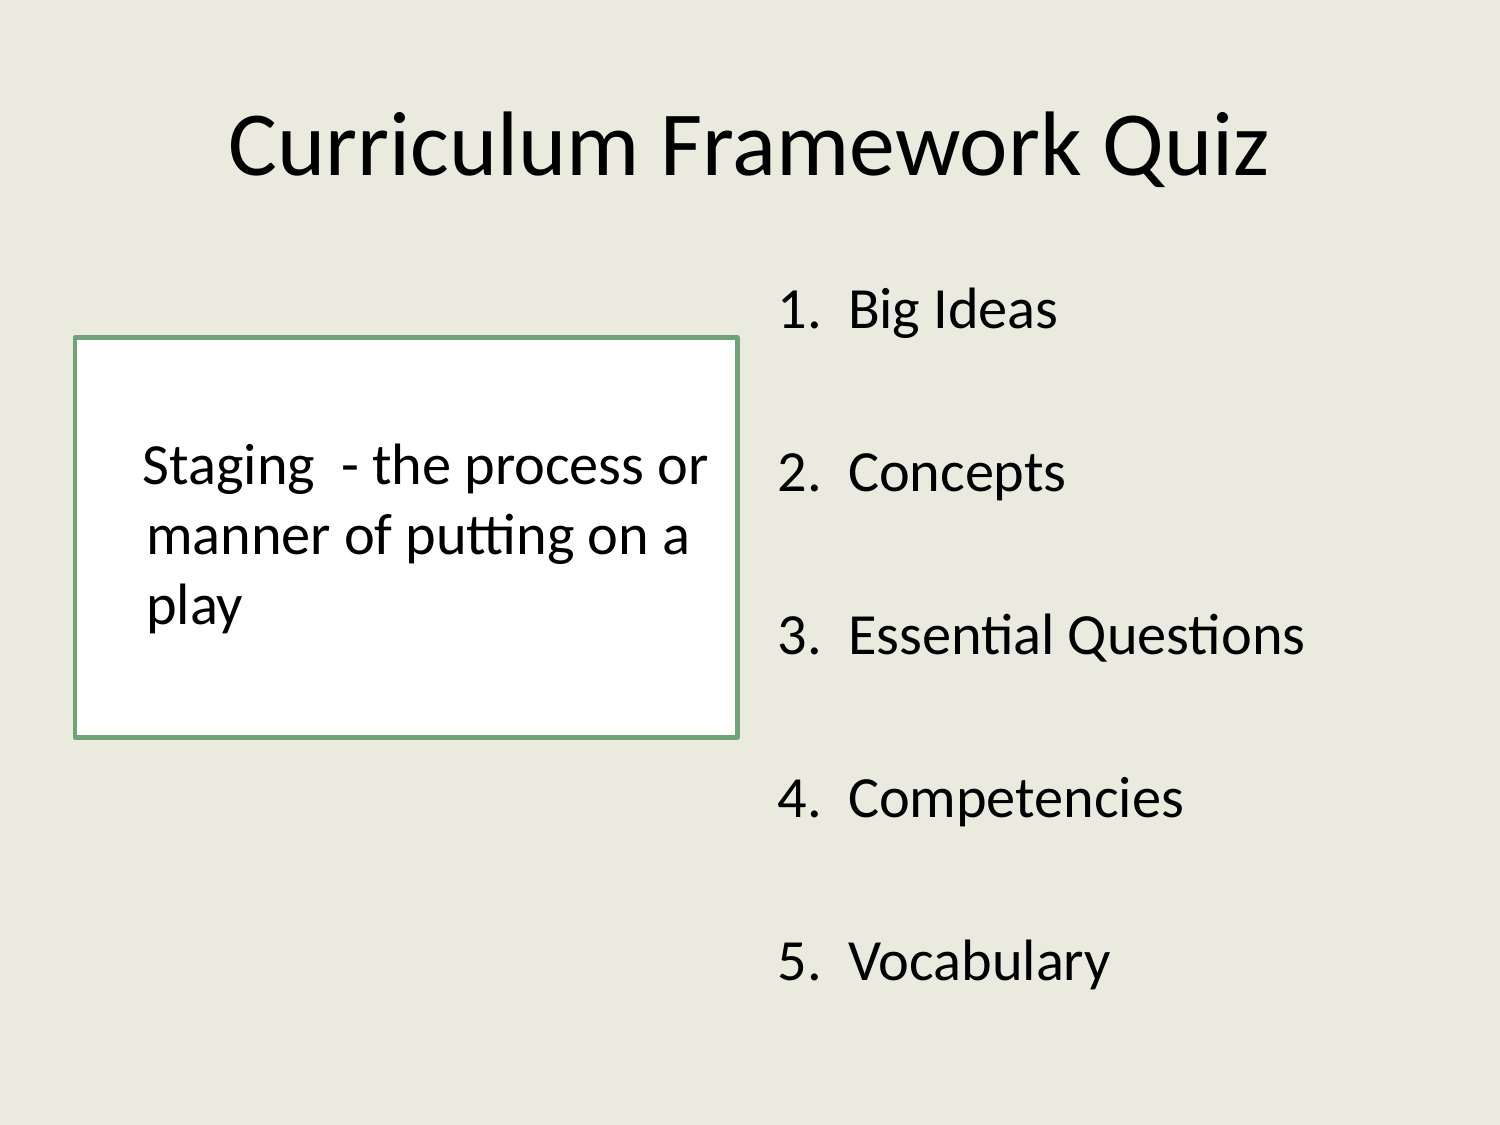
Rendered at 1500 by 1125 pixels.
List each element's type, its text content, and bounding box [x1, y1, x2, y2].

list Staging - the process or manner of putting on a play [73, 335, 740, 740]
list 1. Big Ideas 2. Concepts 3. Essential Questions 4. Competencies 5. Vocabulary [762, 262, 1425, 1005]
title Curriculum Framework Quiz [75, 45, 1425, 233]
